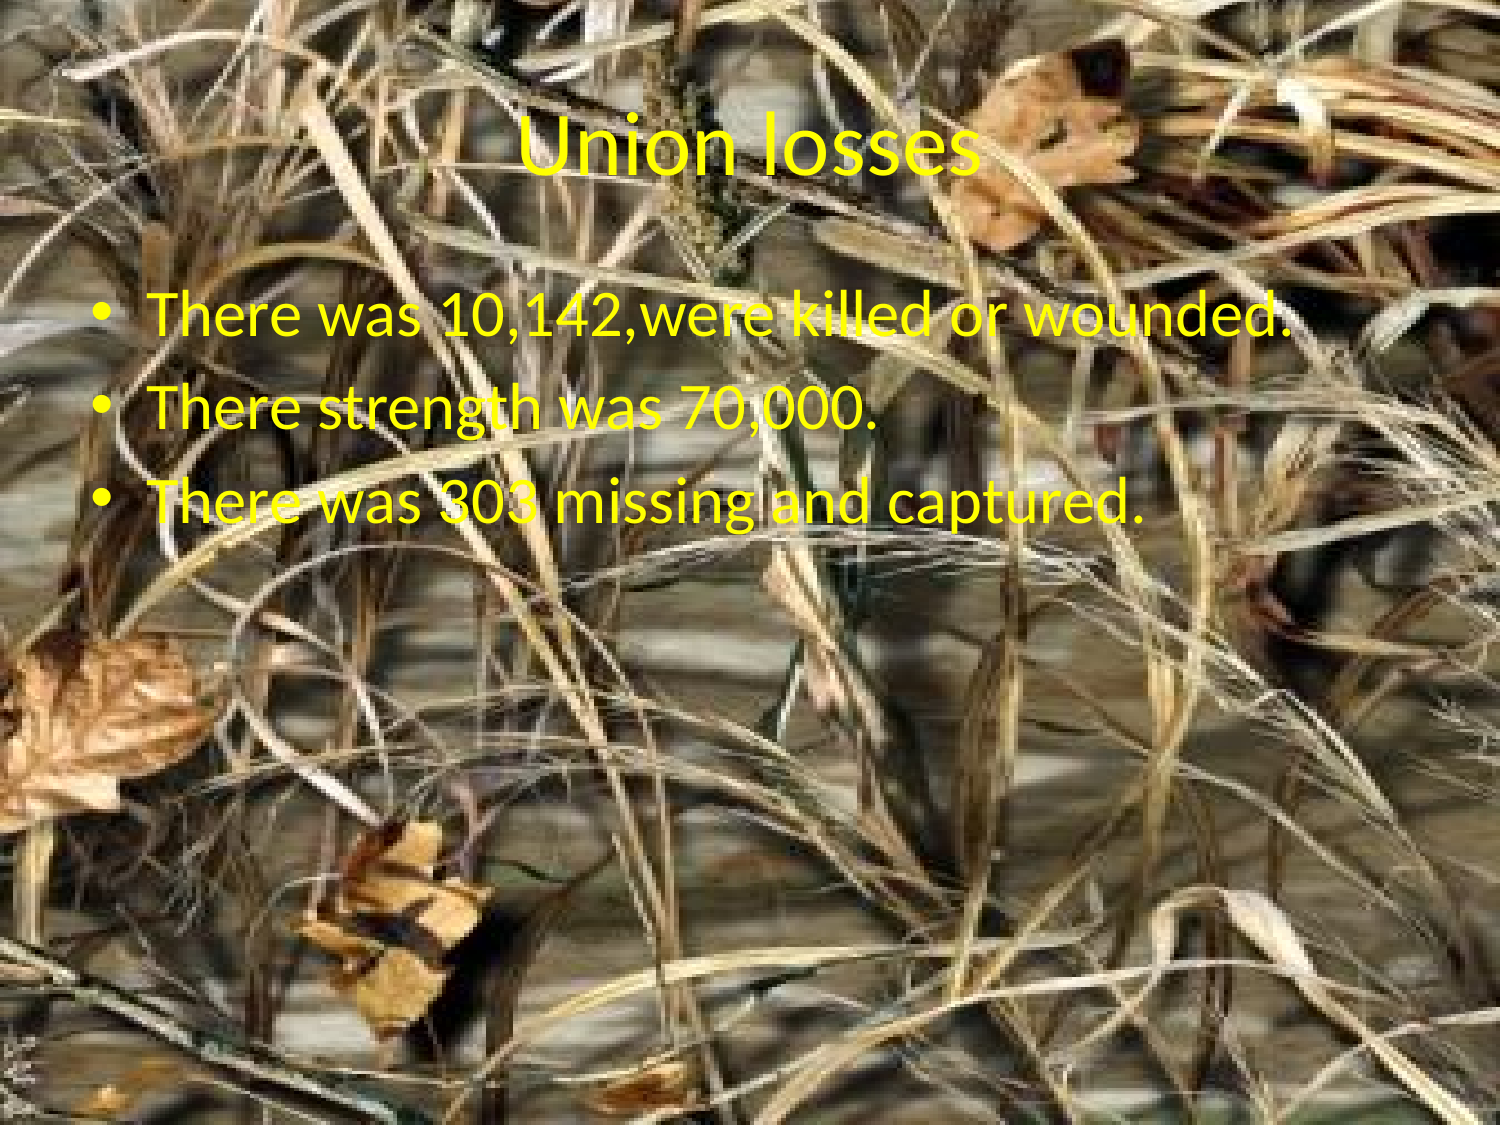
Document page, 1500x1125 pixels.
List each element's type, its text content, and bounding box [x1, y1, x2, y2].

title Union losses [75, 45, 1425, 233]
list There was 10,142,were killed or wounded. There strength was 70,000. There was 303 missing and captured. [75, 262, 1425, 1005]
picture [0, 0, 1500, 1125]
